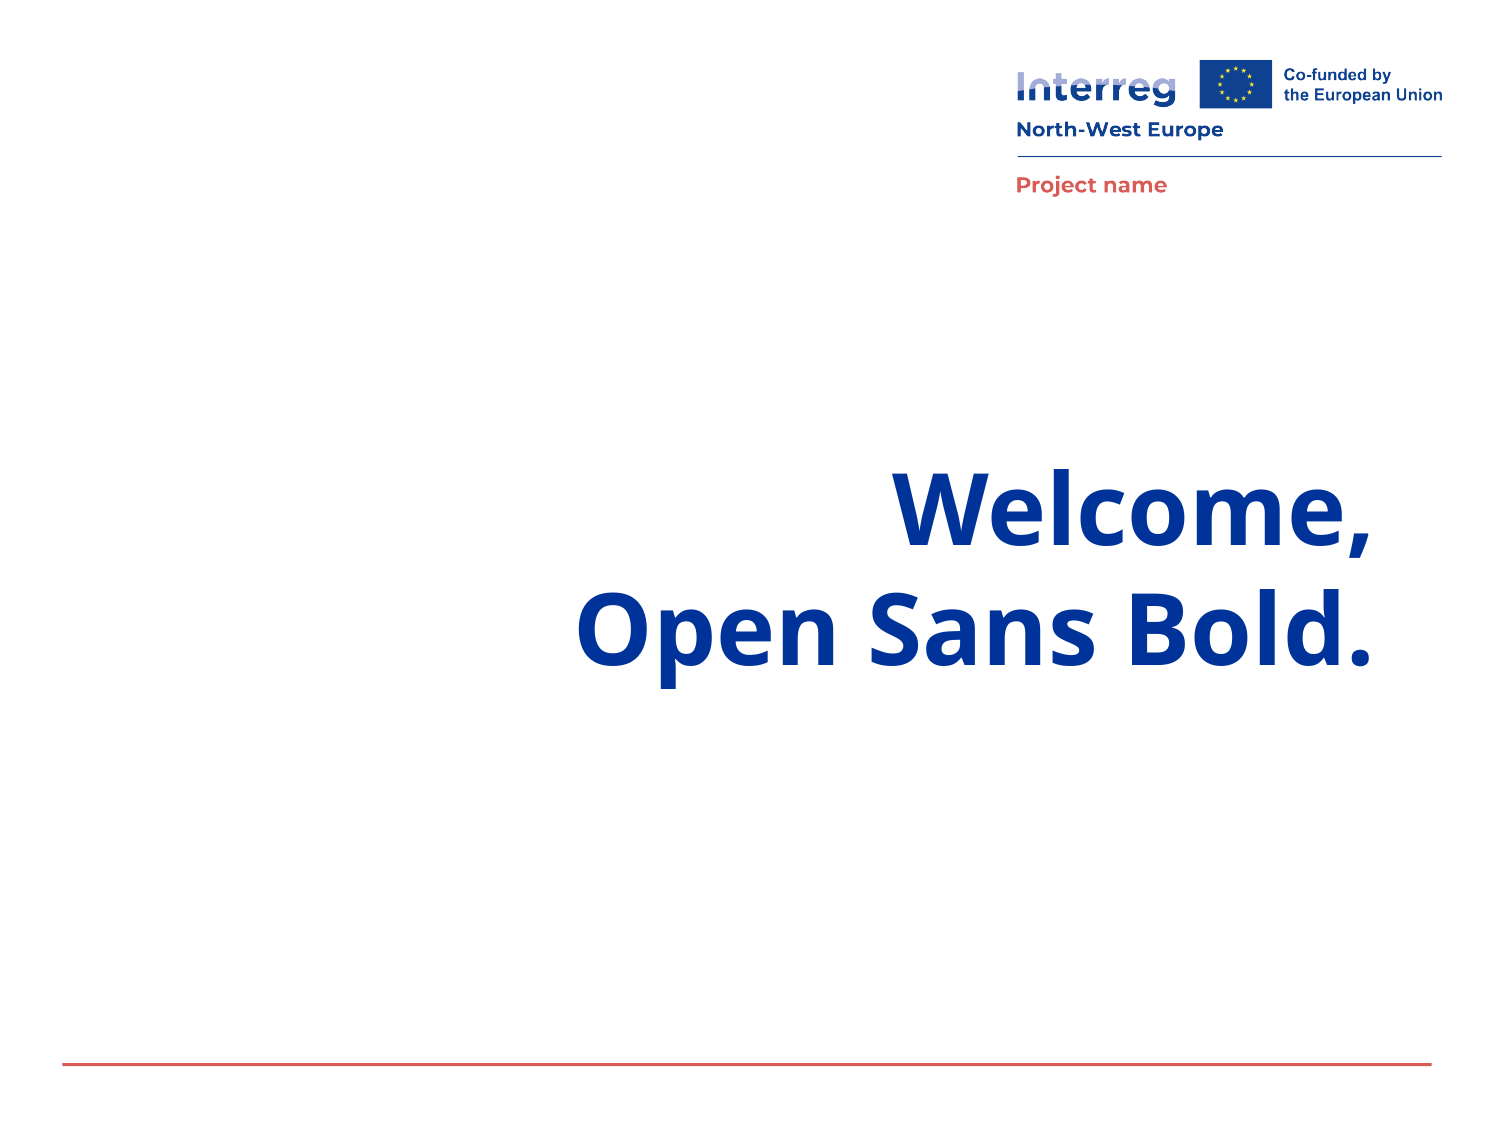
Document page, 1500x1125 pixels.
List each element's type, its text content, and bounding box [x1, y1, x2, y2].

text_box Welcome, Open Sans Bold. [115, 437, 1391, 687]
picture [958, 0, 1500, 252]
